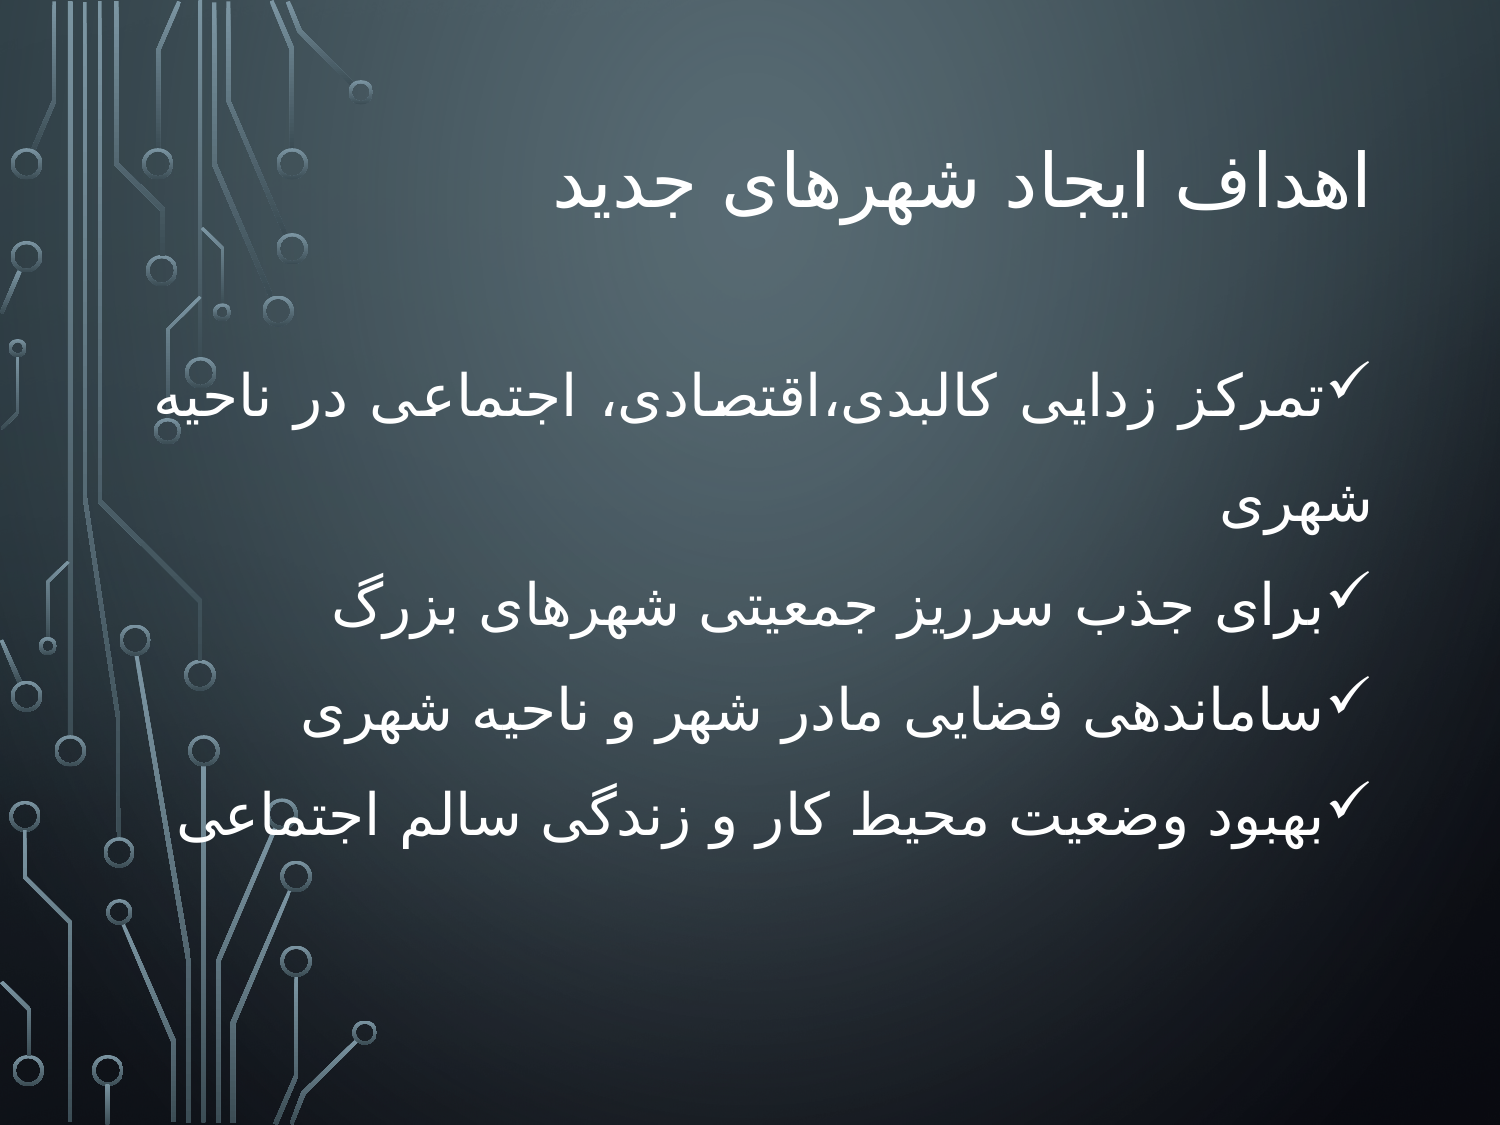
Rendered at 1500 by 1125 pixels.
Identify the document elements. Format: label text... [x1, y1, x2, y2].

text_box اهداف ایجاد شهرهای جدید تمرکز زدایی کالبدی،اقتصادی، اجتماعی در ناحیه شهری برای جذب سرریز جمعیتی شهرهای بزرگ ساماندهی فضایی مادر شهر و ناحیه شهری بهبود وضعیت محیط کار و زندگی سالم اجتماعی [135, 125, 1388, 945]
